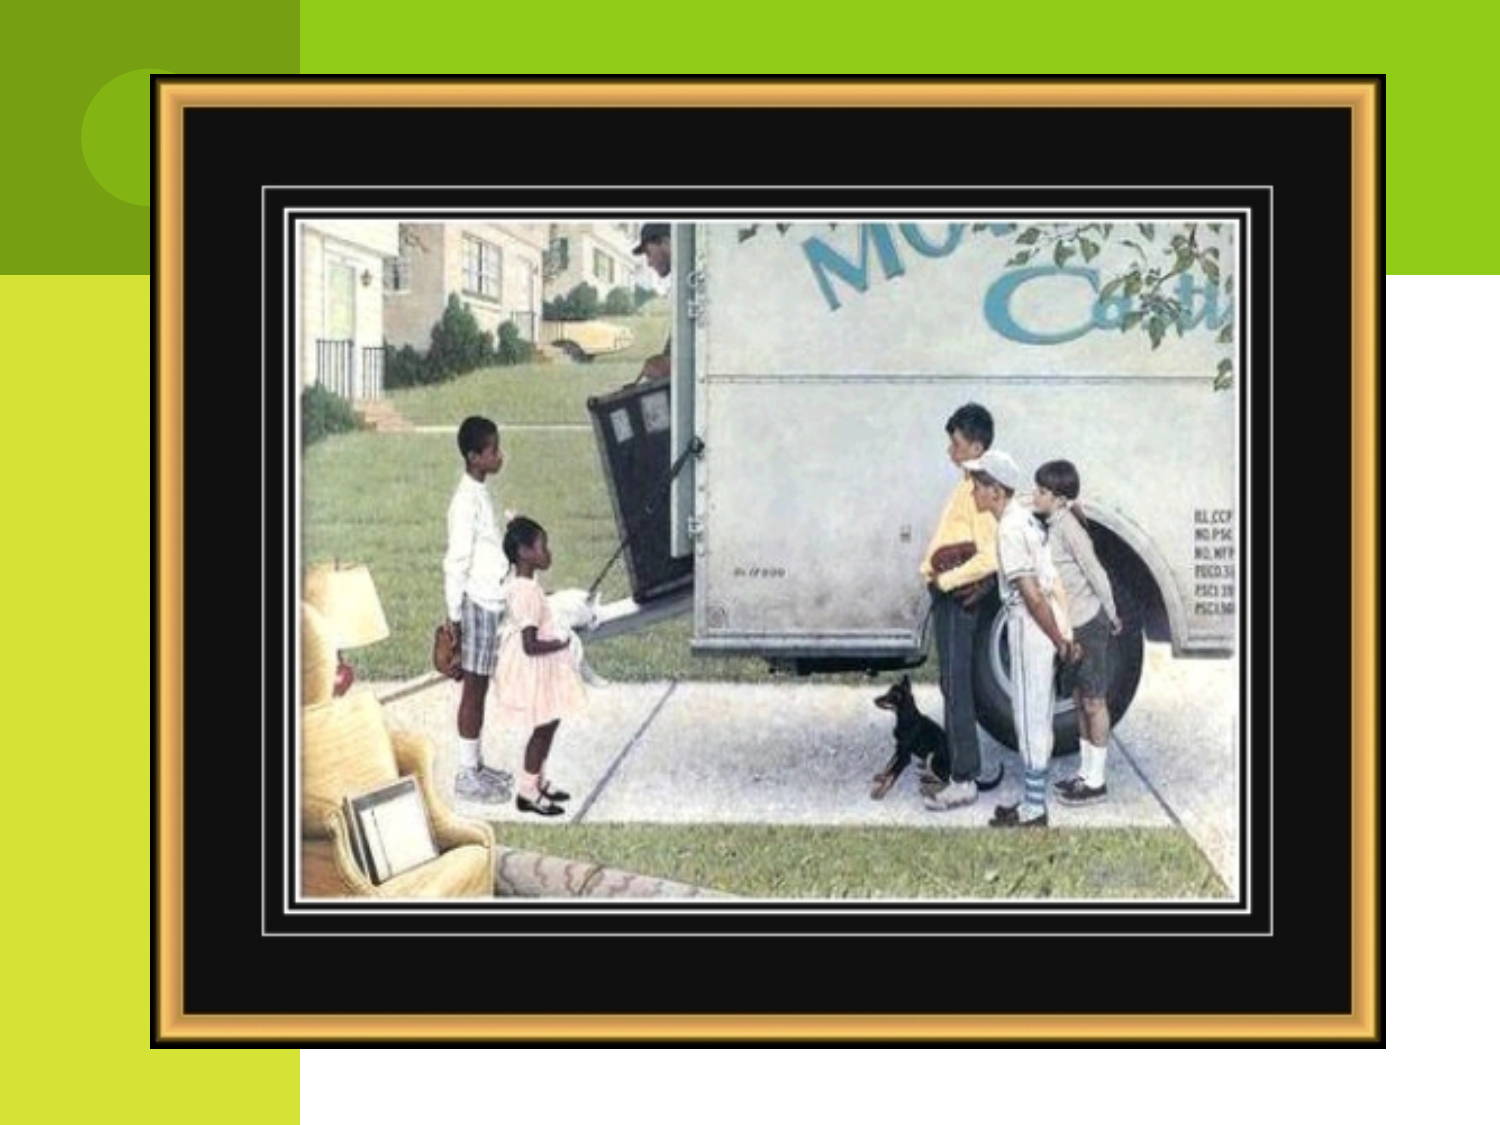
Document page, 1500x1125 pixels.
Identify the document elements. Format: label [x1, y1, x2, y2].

text_box [10, 0, 365, 333]
picture [149, 74, 1386, 1049]
